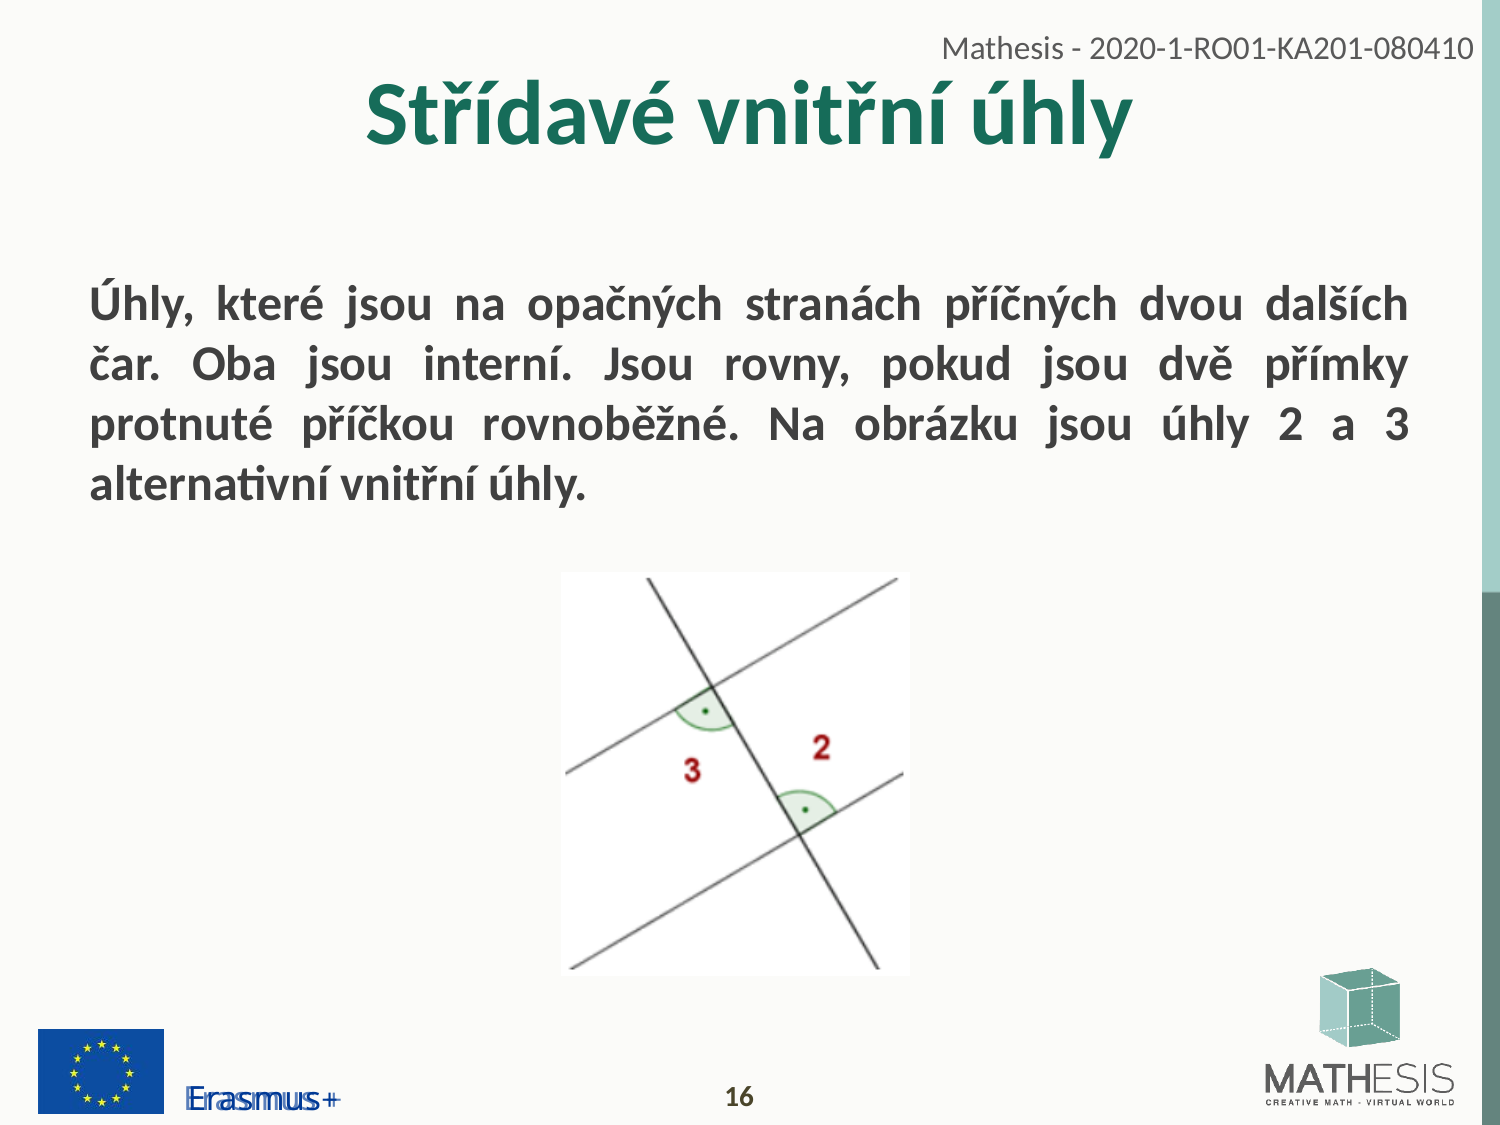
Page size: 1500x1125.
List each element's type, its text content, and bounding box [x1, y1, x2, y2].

picture [38, 1029, 164, 1114]
list Úhly, které jsou na opačných stranách příčných dvou dalších čar. Oba jsou interní. Jsou rovny, pokud jsou dvě přímky protnuté příčkou rovnoběžné. Na obrázku jsou úhly 2 a 3 alternativní vnitřní úhly. [75, 262, 1425, 1005]
picture [560, 572, 910, 977]
title Střídavé vnitřní úhly [75, 45, 1425, 233]
